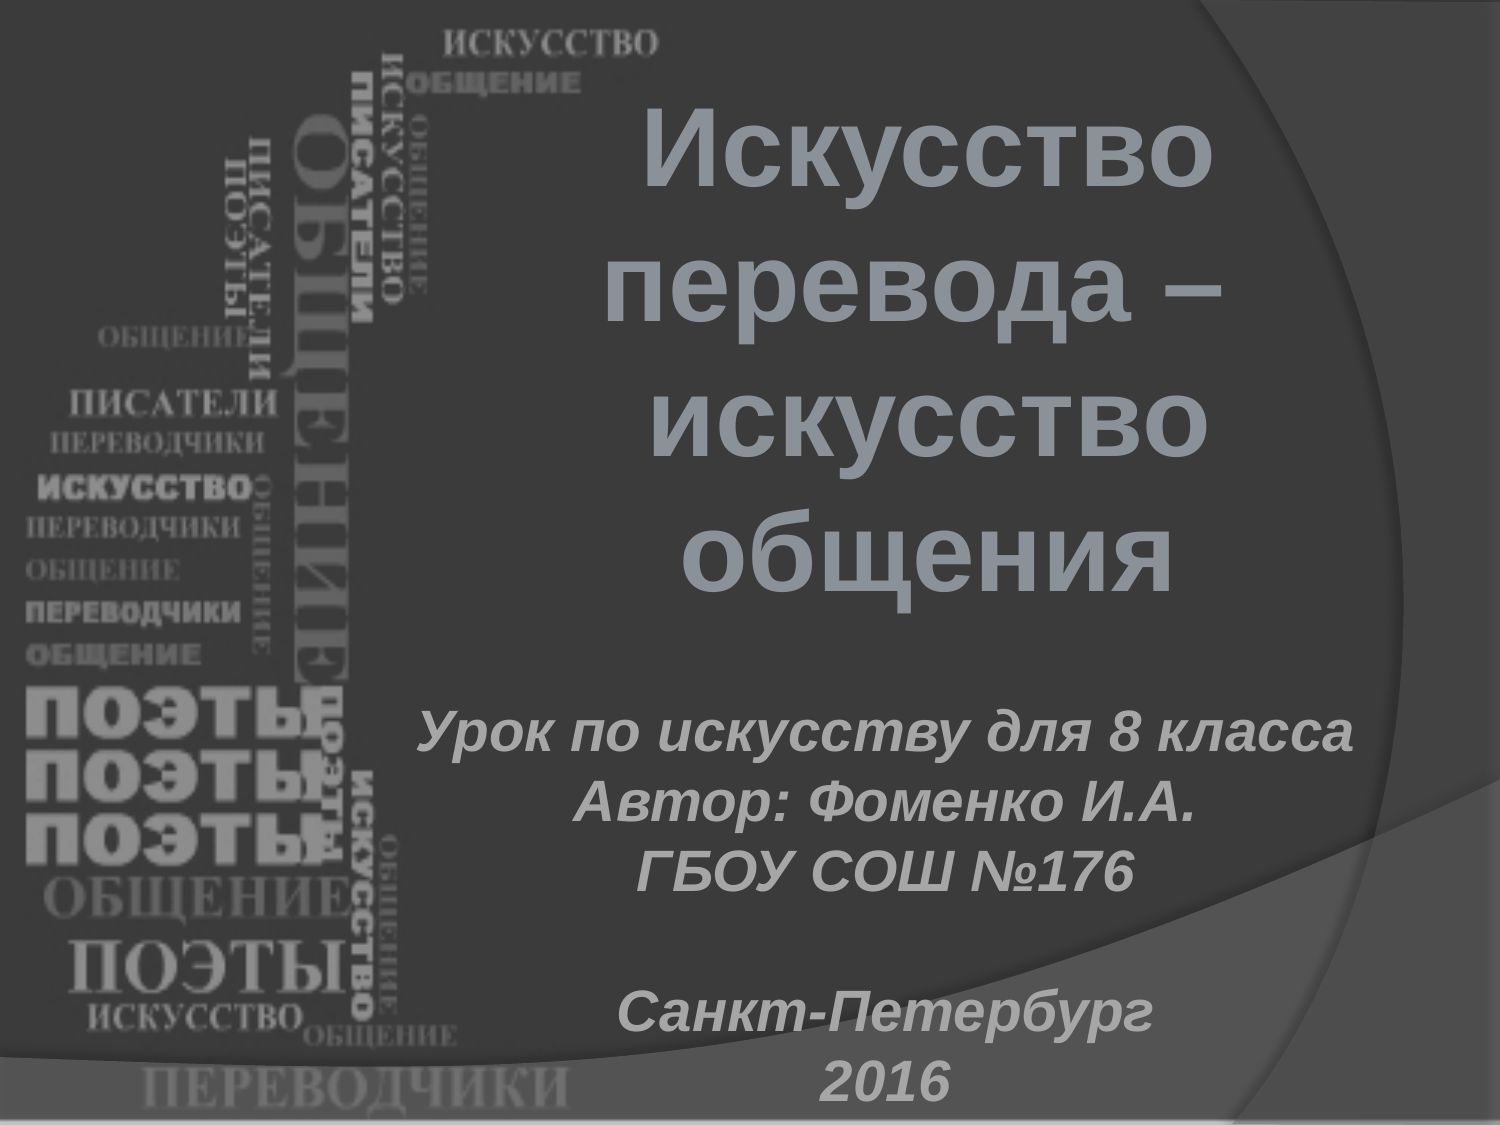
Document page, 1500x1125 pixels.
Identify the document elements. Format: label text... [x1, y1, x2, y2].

picture [0, 0, 1403, 1066]
text_box Урок по искусству для 8 класса Автор: Фоменко И.А. ГБОУ СОШ №176 Санкт-Петербург 2016 [383, 685, 1388, 1121]
text_box Искусство перевода – искусство общения [454, 66, 1403, 622]
